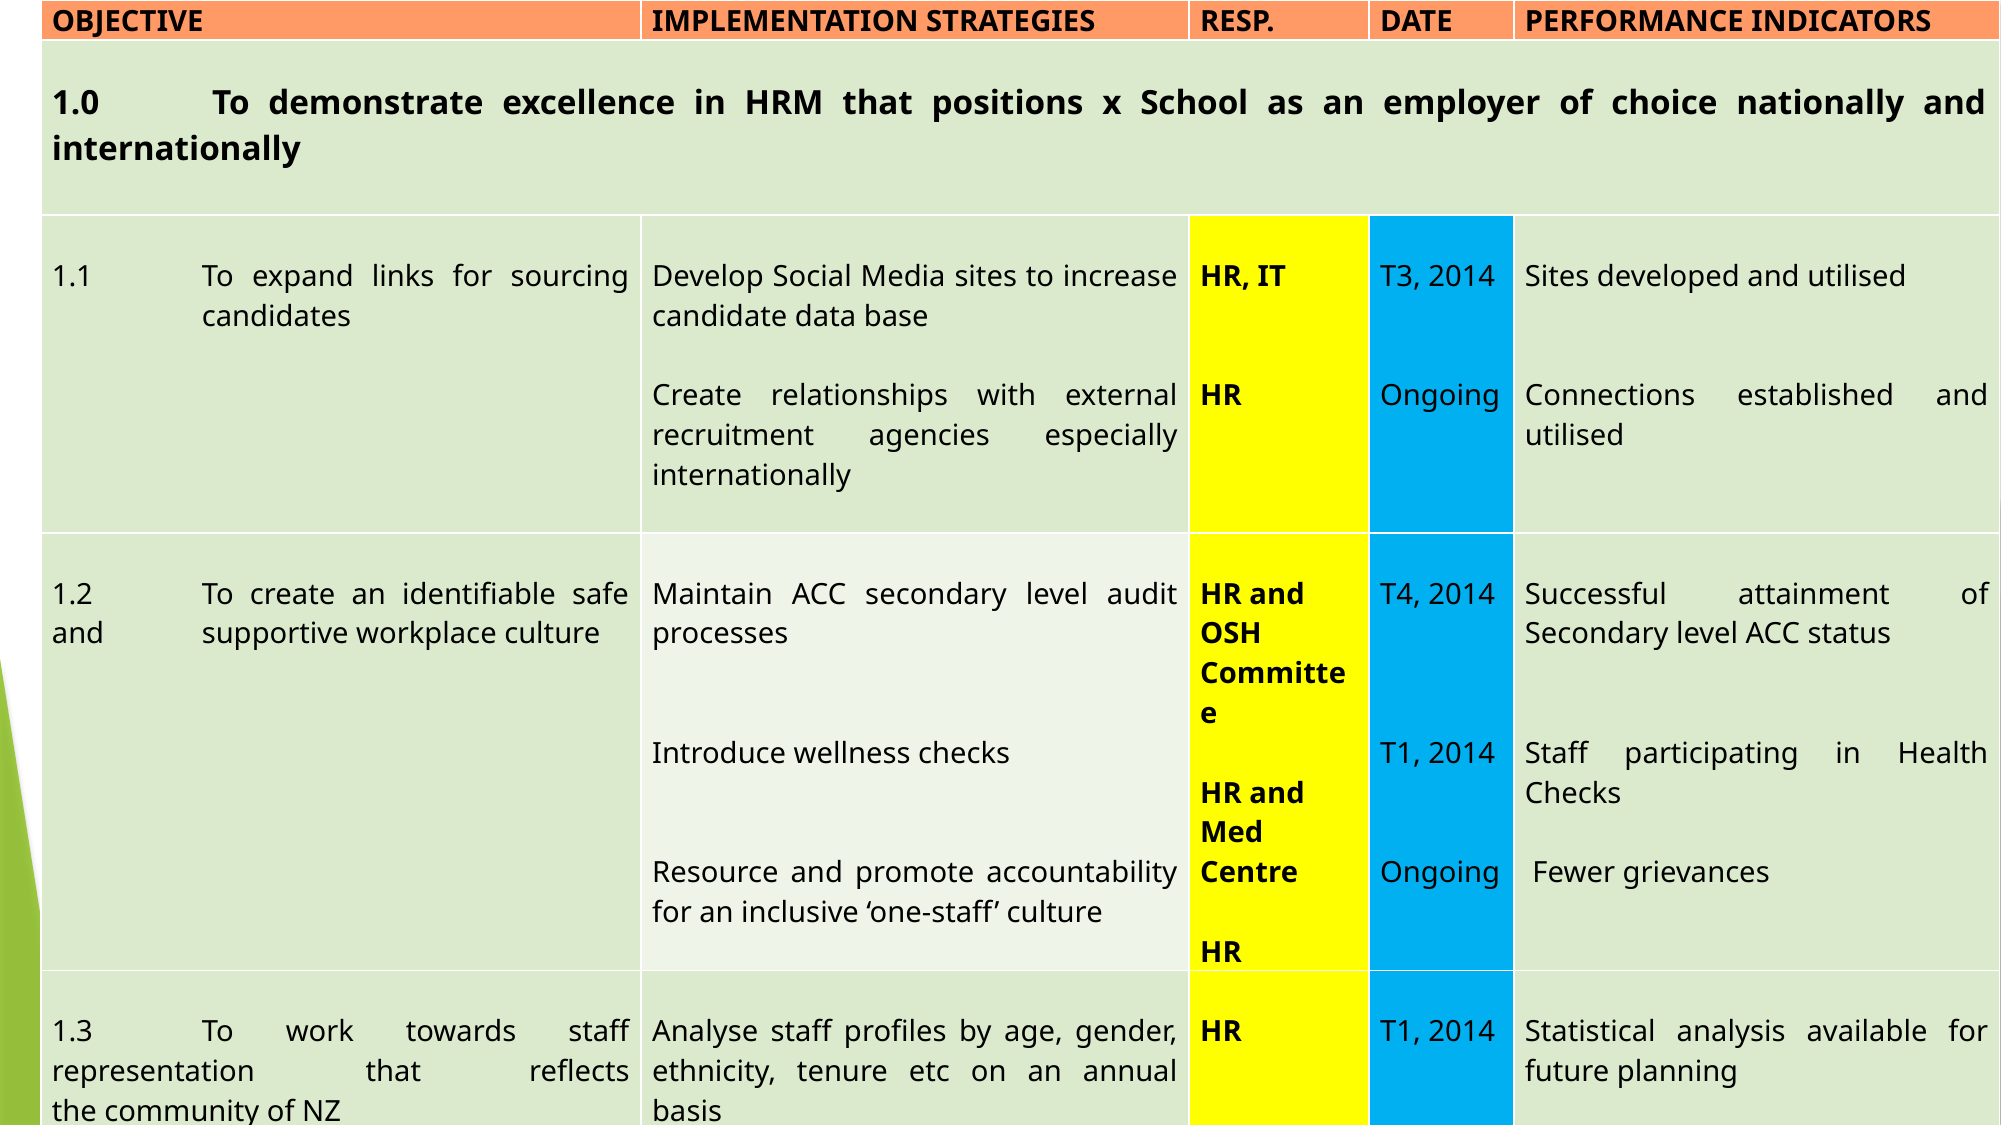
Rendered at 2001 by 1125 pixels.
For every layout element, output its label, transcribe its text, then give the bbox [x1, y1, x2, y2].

table_header RESP. [1190, 1, 1368, 39]
table_cell T1, 2014 Ongoing [1370, 971, 1513, 1125]
table_header OBJECTIVE [42, 1, 640, 39]
table_cell Sites developed and utilised Connections established and utilised [1515, 216, 1999, 532]
table_cell 1.2 To create an identifiable safe and supportive workplace culture [42, 534, 640, 970]
table_cell HR HR [1190, 971, 1368, 1125]
table_cell Successful attainment of Secondary level ACC status Staff participating in Health Checks Fewer grievances [1515, 534, 1999, 970]
table_cell T3, 2014 Ongoing [1370, 216, 1513, 532]
table_cell 1.3 To work towards staff representation that reflects the community of NZ [42, 971, 640, 1125]
table_cell HR and OSH Committee HR and Med Centre HR [1190, 534, 1368, 970]
table_cell Develop Social Media sites to increase candidate data base Create relationships with external recruitment agencies especially internationally [642, 216, 1188, 532]
table_cell 1.0 To demonstrate excellence in HRM that positions x School as an employer of choice nationally and internationally [42, 41, 1999, 214]
table_cell Statistical analysis available for future planning Reduced age profile and greater diversity among staff [1515, 971, 1999, 1125]
table_cell Analyse staff profiles by age, gender, ethnicity, tenure etc on an annual basis Actively pursue the recruitment of highly skilled, diverse ‘entrepreneurial’ teachers and support staff [642, 971, 1188, 1125]
table_cell Maintain ACC secondary level audit processes Introduce wellness checks Resource and promote accountability for an inclusive ‘one-staff’ culture [642, 534, 1188, 970]
table_header PERFORMANCE INDICATORS [1515, 1, 1999, 39]
table_cell HR, IT HR [1190, 216, 1368, 532]
table_header DATE [1370, 1, 1513, 39]
table_cell 1.1 To expand links for sourcing candidates [42, 216, 640, 532]
table_cell T4, 2014 T1, 2014 Ongoing [1370, 534, 1513, 970]
table_header IMPLEMENTATION STRATEGIES [642, 1, 1188, 39]
